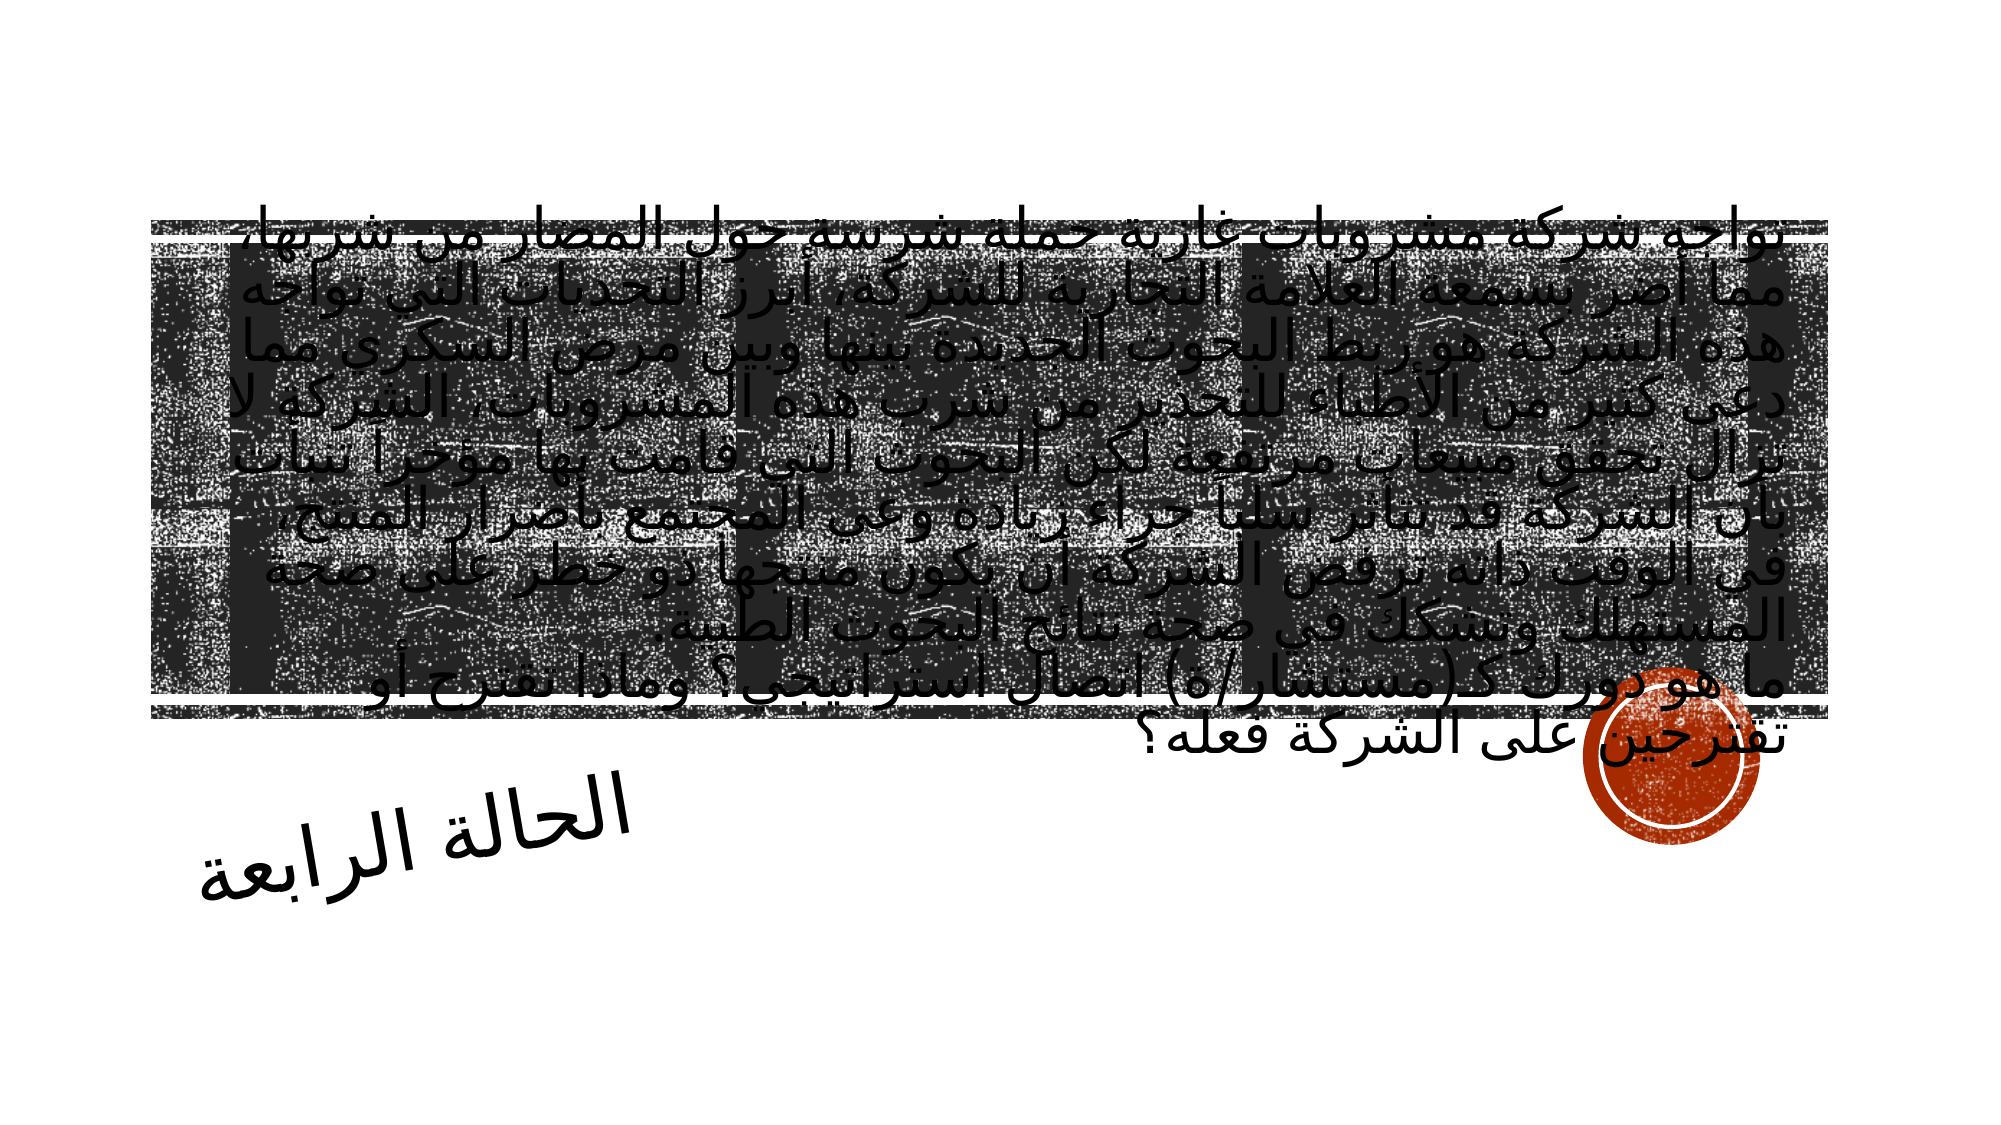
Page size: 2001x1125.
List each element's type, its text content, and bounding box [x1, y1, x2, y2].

title تواجه شركة مشروبات غازية حملة شرسة حول المضار من شربها، مما أضر بسمعة العلامة التجارية للشركة، أبرز التحديات التي تواجه هذه الشركة هو ربط البحوث الجديدة بينها وبين مرض السكري مما دعى كثير من الأطباء للتحذير من شرب هذه المشروبات، الشركة لا تزال تحقق مبيعات مرتفعة لكن البحوث التي قامت بها مؤخراً تنبأت بأن الشركة قد تتأثر سلباً جراء زيادة وعي المجتمع بأضرار المنتج، في الوقت ذاته ترفض الشركة أن يكون منتجها ذو خطر على صحة المستهلك وتشكك في صحة نتائج البحوث الطبية. ما هو دورك كـ(مستشار/ة) اتصال استراتيجي؟ وماذا تقترح أو تقترحين على الشركة فعله؟ [169, 326, 1805, 825]
subtitle الحالة الرابعة [169, 611, 1476, 1004]
